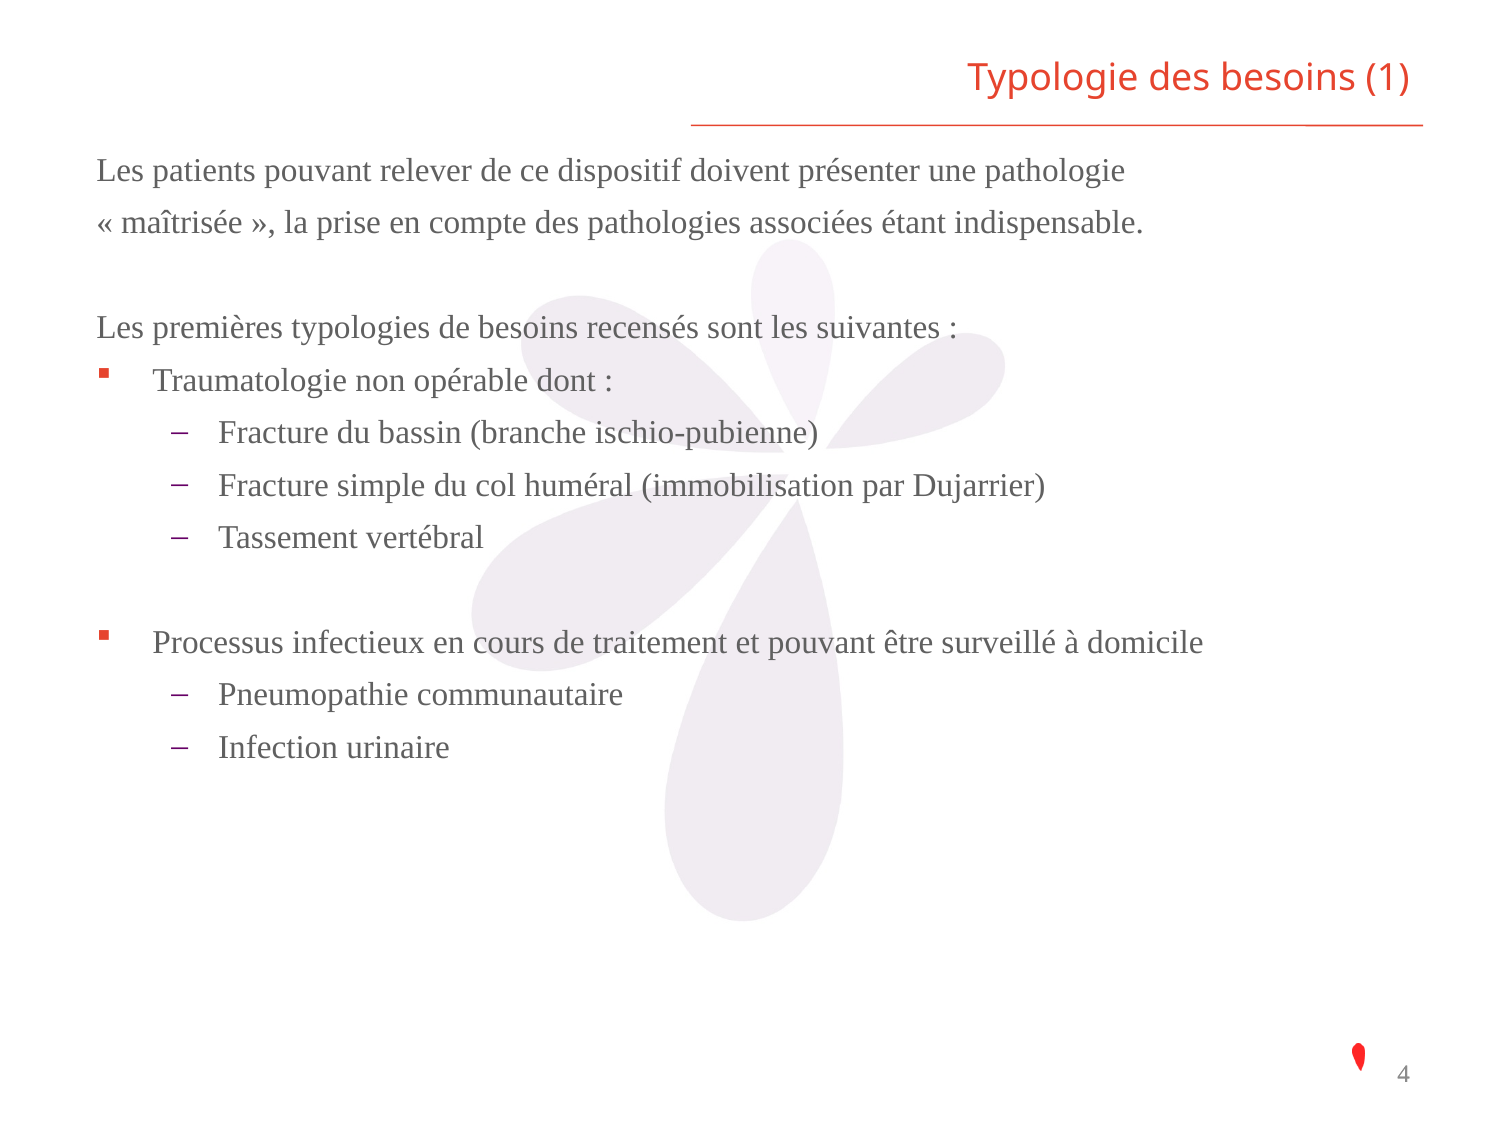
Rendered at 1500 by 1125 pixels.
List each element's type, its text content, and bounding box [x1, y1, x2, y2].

title Typologie des besoins (1) [750, 45, 1425, 114]
list Les patients pouvant relever de ce dispositif doivent présenter une pathologie « maîtrisée », la prise en compte des pathologies associées étant indispensable. Les premières typologies de besoins recensés sont les suivantes : Traumatologie non opérable dont : Fracture du bassin (branche ischio-pubienne) Fracture simple du col huméral (immobilisation par Dujarrier) Tassement vertébral Processus infectieux en cours de traitement et pouvant être surveillé à domicile Pneumopathie communautaire Infection urinaire [75, 140, 1425, 1012]
picture [1352, 1043, 1365, 1071]
